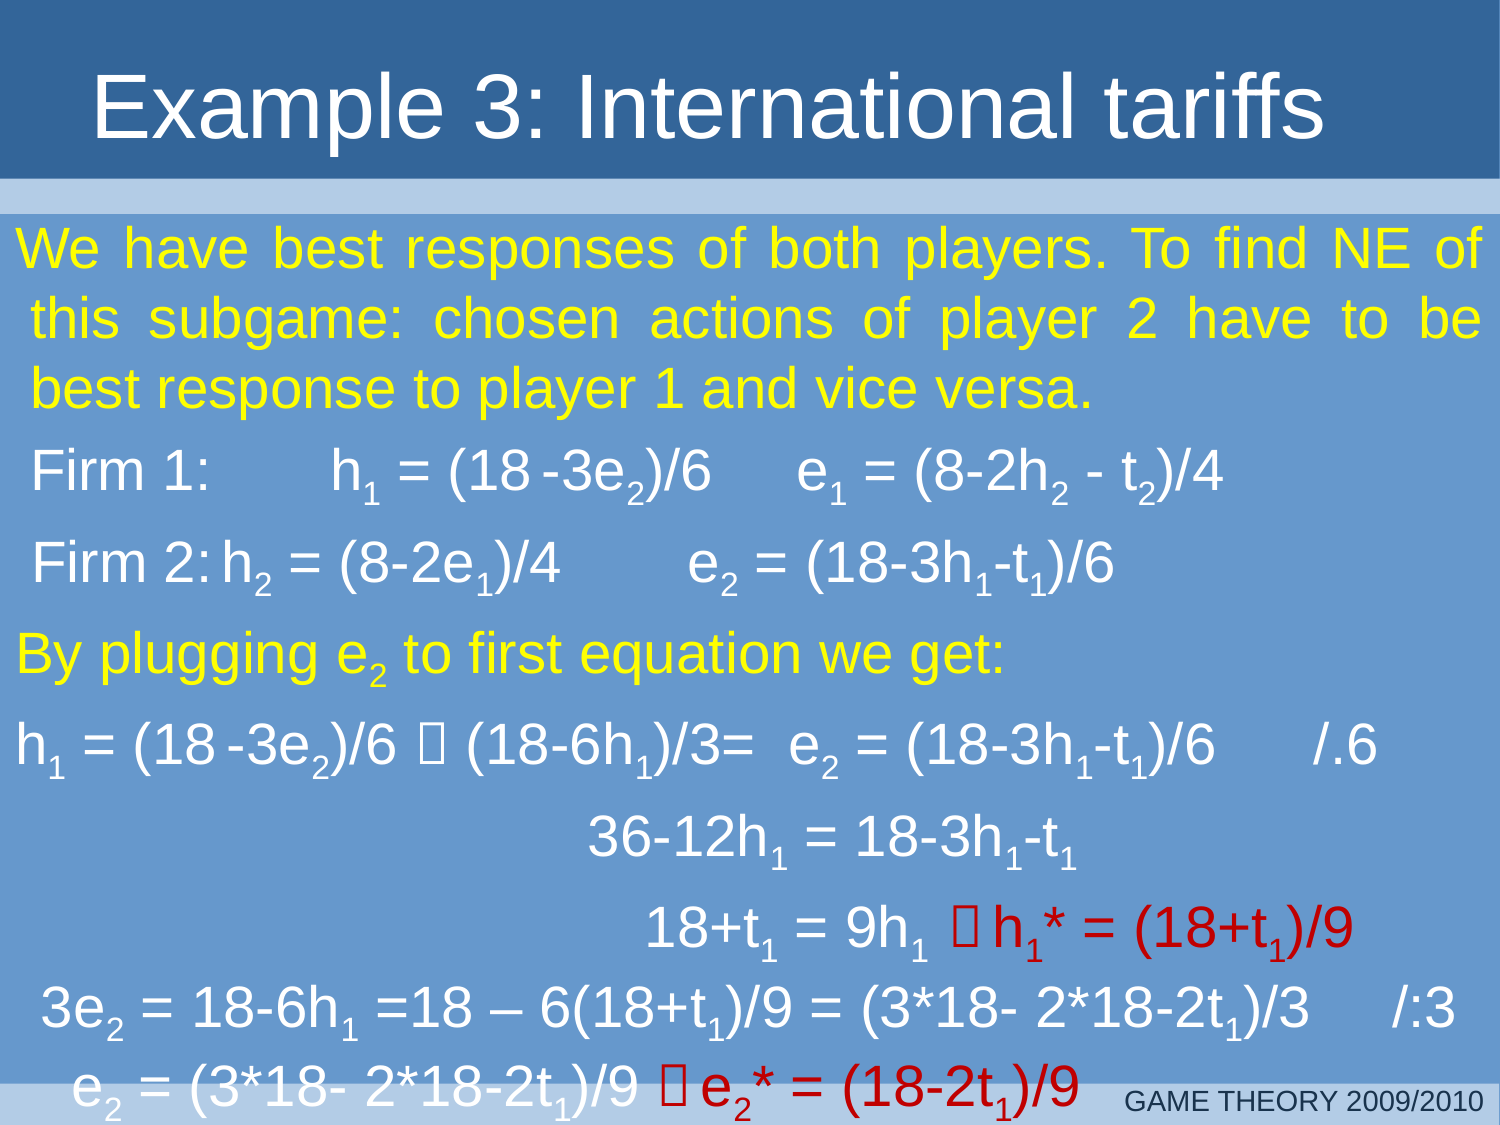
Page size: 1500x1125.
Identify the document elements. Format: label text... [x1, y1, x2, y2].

list We have best responses of both players. To find NE of this subgame: chosen actions of player 2 have to be best response to player 1 and vice versa. Firm 1: h1 = (18 -3e2)/6 e1 = (8-2h2 - t2)/4 Firm 2: h2 = (8-2e1)/4 e2 = (18-3h1-t1)/6 By plugging e2 to first equation we get: h1 = (18 -3e2)/6  (18-6h1)/3= e2 = (18-3h1-t1)/6 /.6 36-12h1 = 18-3h1-t1 18+t1 = 9h1  h1* = (18+t1)/9 3e2 = 18-6h1 =18 – 6(18+t1)/9 = (3*18- 2*18-2t1)/3 /:3 e2 = (3*18- 2*18-2t1)/9  e2* = (18-2t1)/9 [0, 202, 1500, 1078]
title Example 3: International tariffs [74, 42, 1436, 162]
text_box GAME THEORY 2009/2010 [1109, 1075, 1500, 1125]
